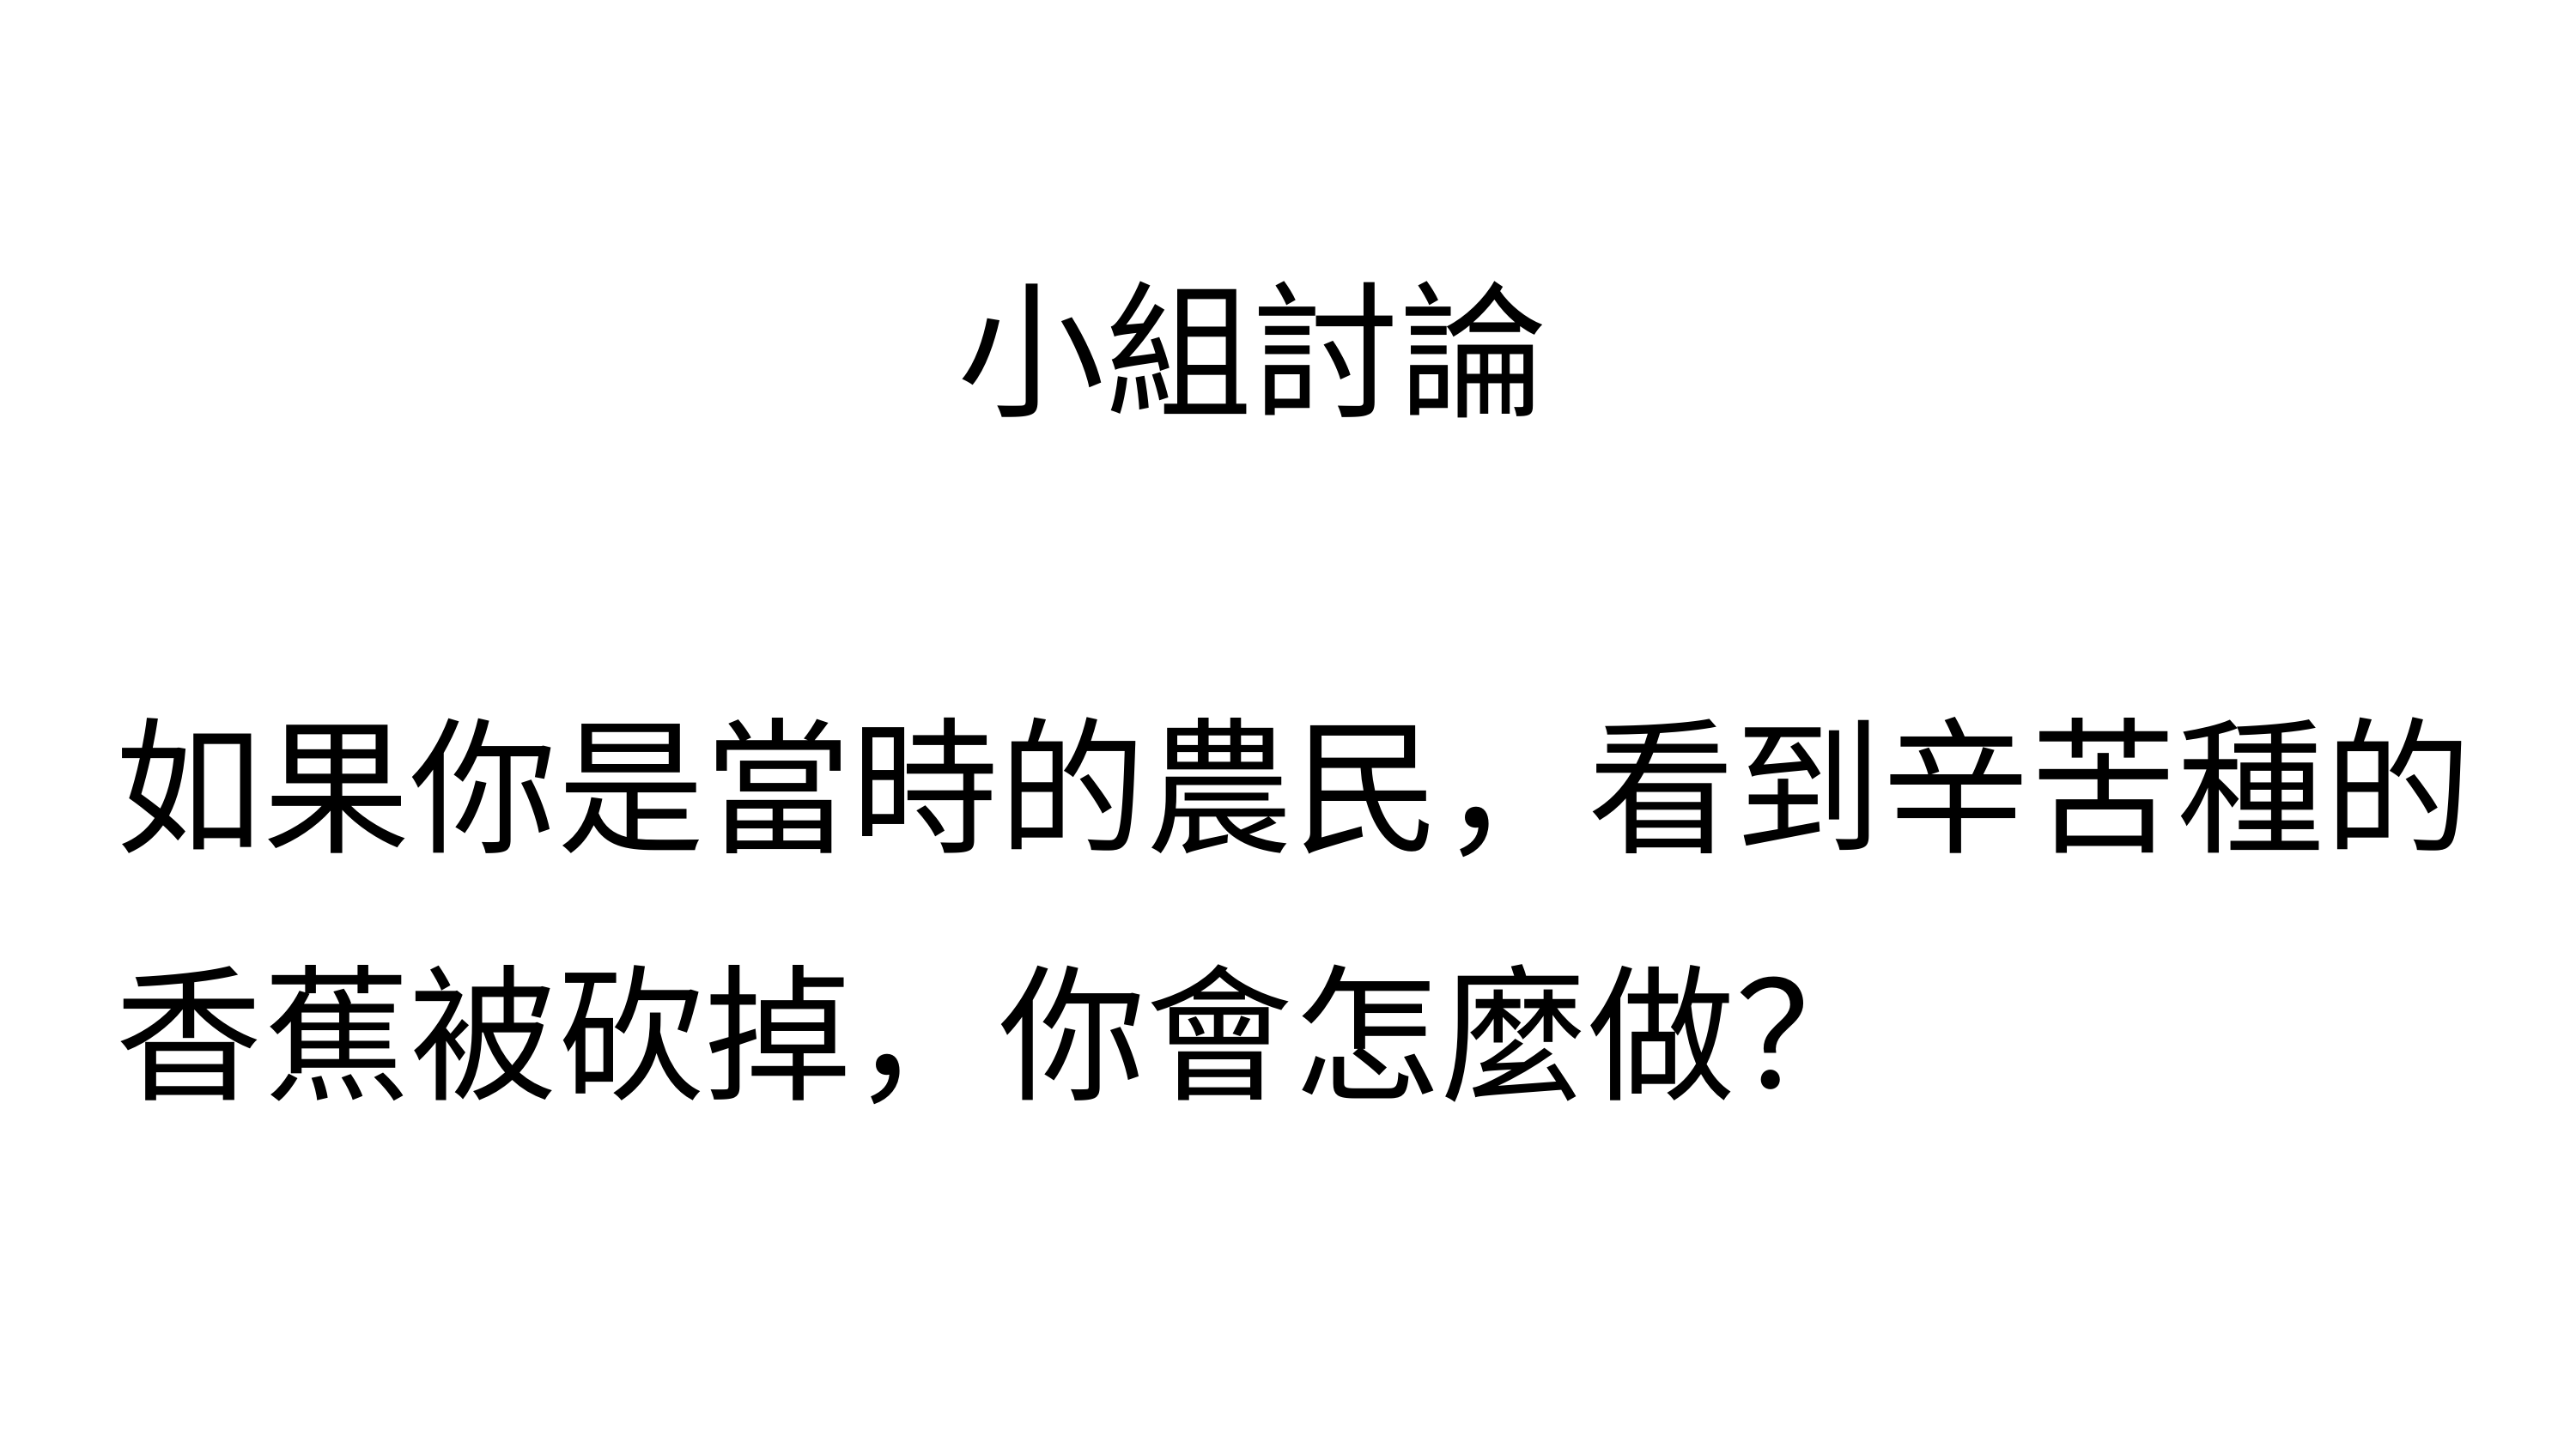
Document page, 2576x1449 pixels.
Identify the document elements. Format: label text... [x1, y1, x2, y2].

text_box 如果你是當時的農民，看到辛苦種的香蕉被砍掉，你會怎麼做？ [115, 624, 2514, 1366]
text_box 小組討論 [53, 187, 2452, 435]
